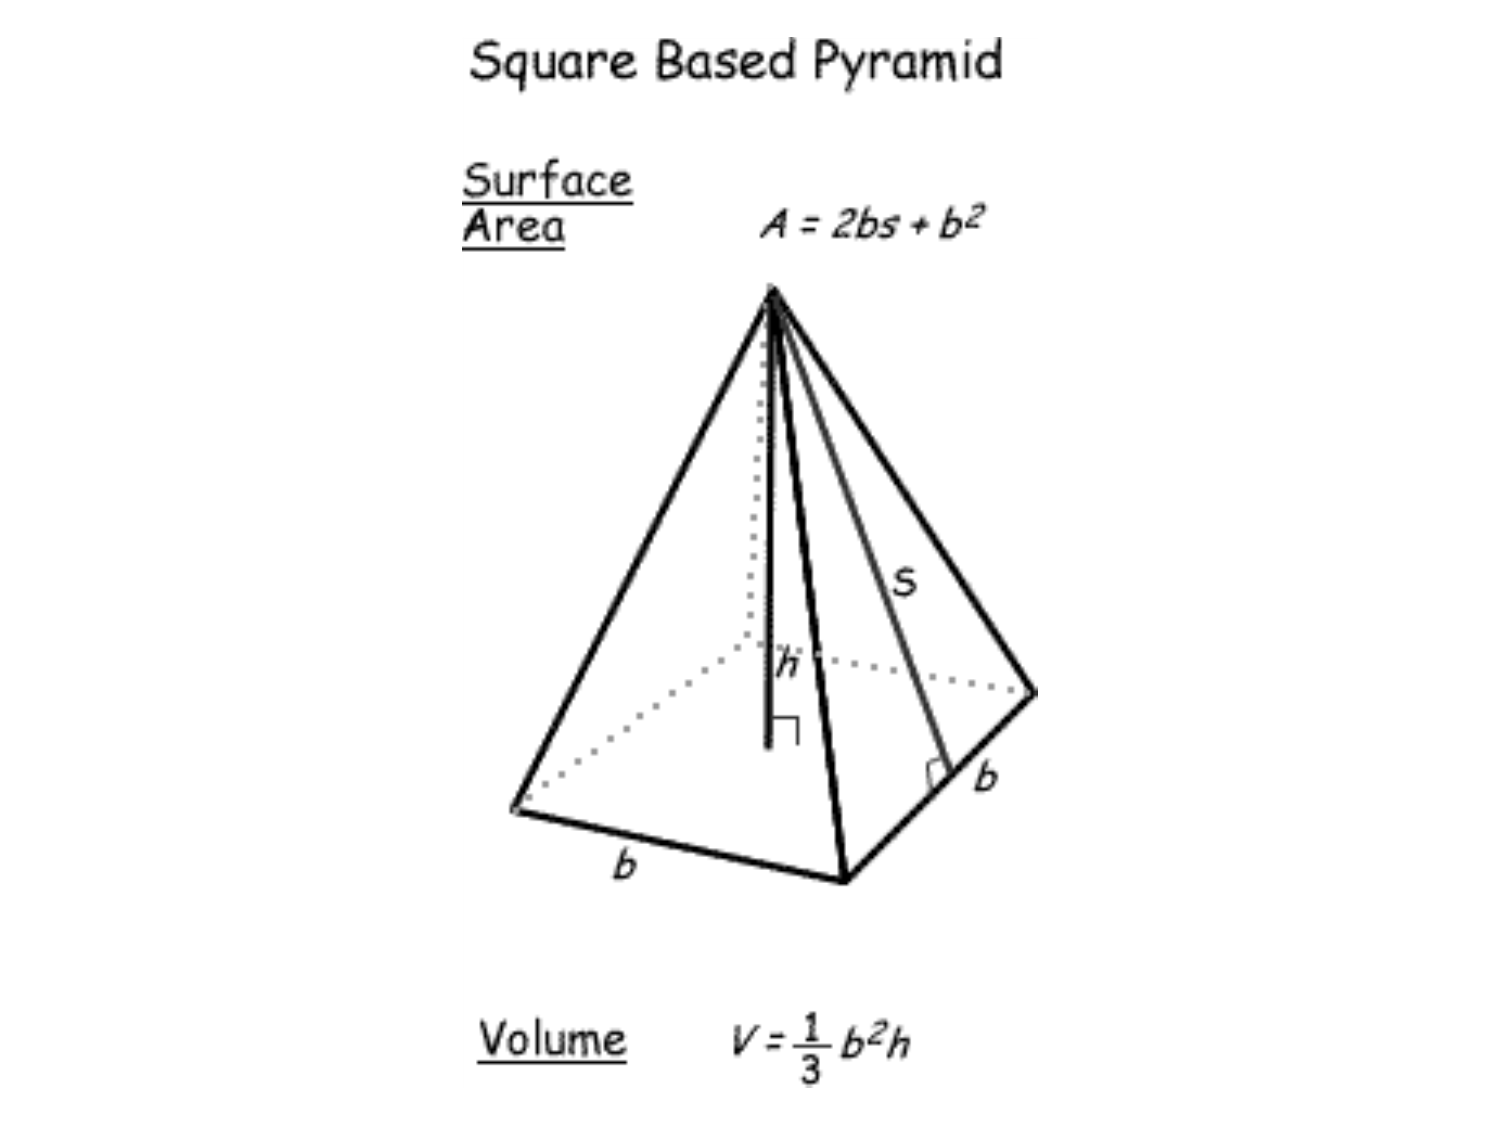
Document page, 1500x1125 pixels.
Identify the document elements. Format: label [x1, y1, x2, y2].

list [462, 37, 1038, 1088]
